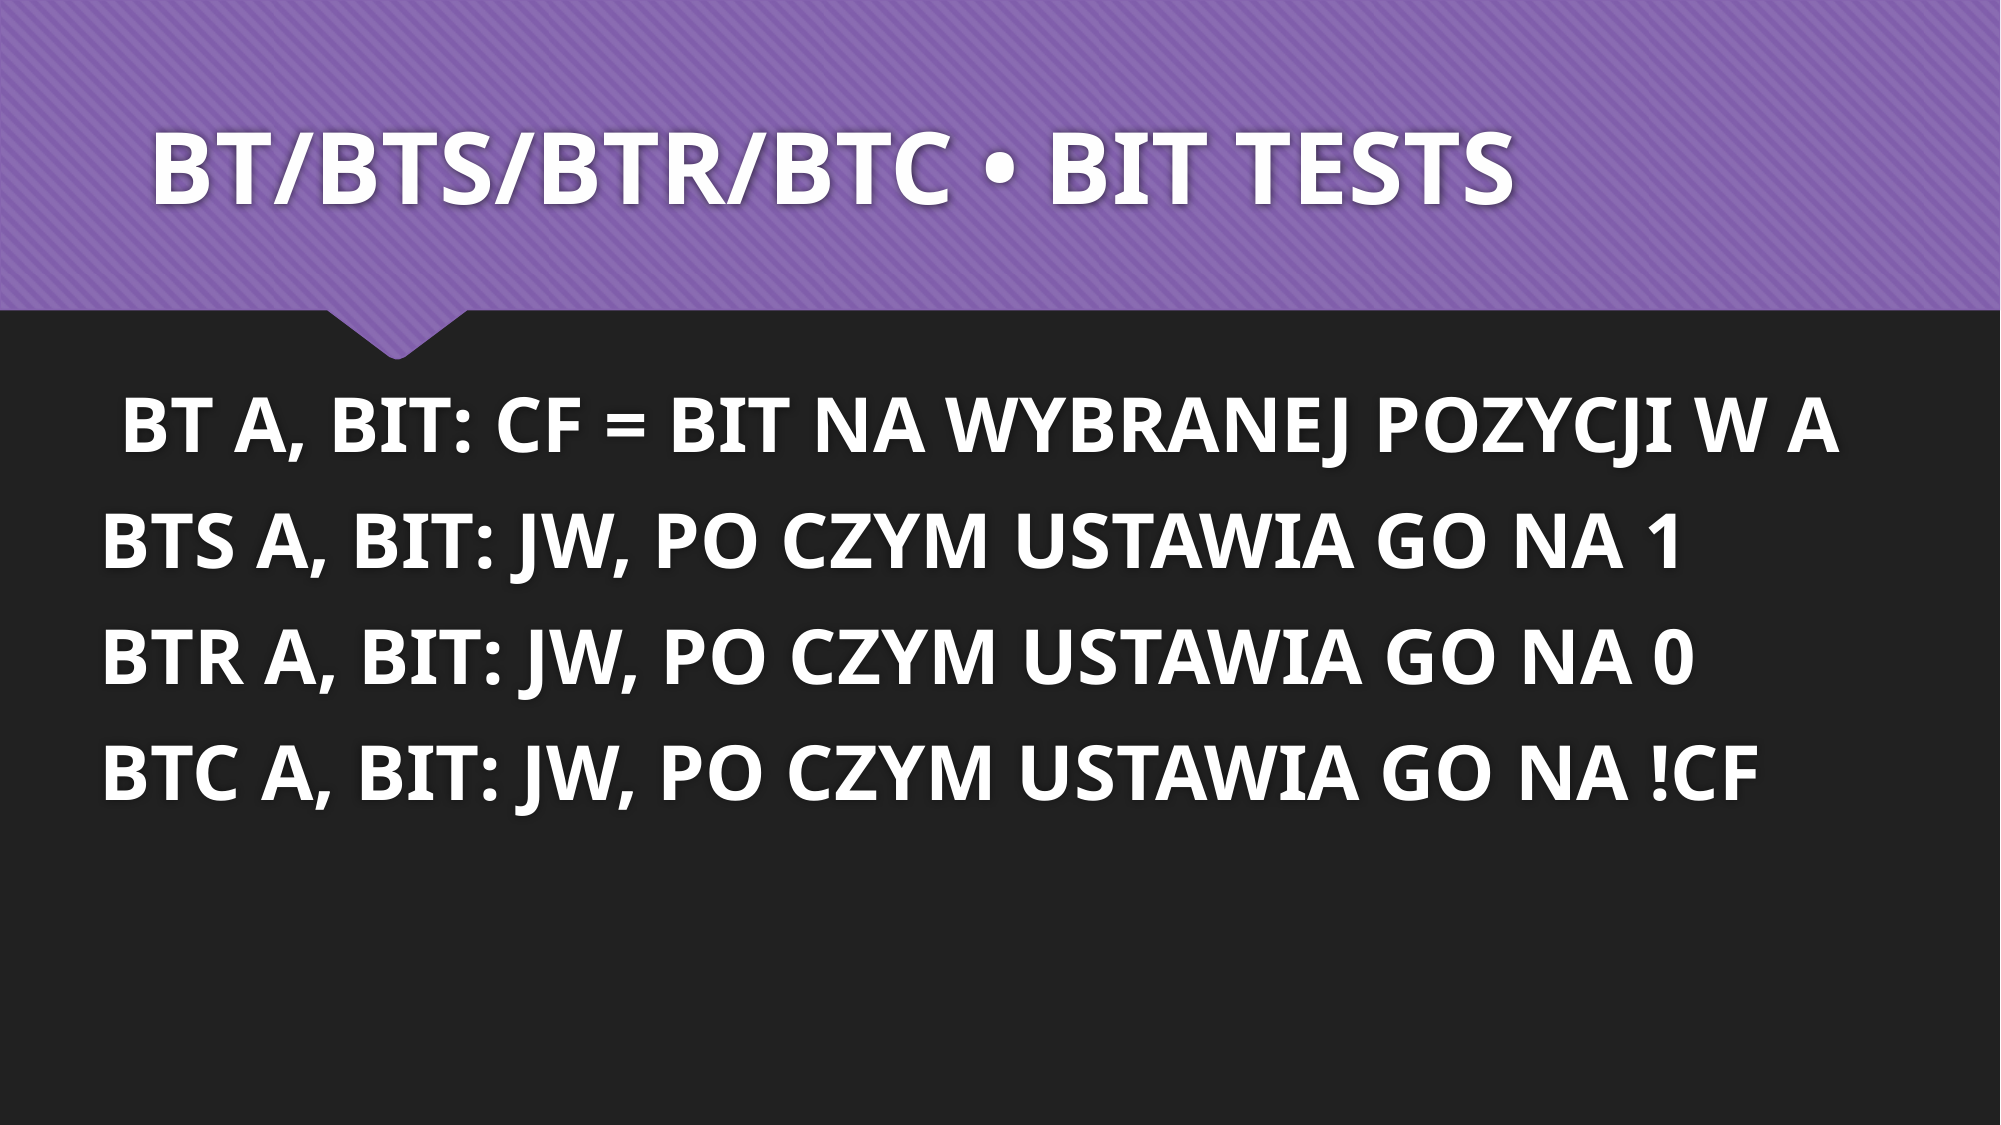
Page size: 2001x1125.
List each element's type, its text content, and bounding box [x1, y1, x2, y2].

title BT/BTS/BTR/BTC • BIT TESTS [132, 73, 1868, 233]
list BT A, BIT: CF = BIT NA WYBRANEJ POZYCJI W A BTS A, BIT: JW, PO CZYM USTAWIA GO NA 1 BTR A, BIT: JW, PO CZYM USTAWIA GO NA 0 BTC A, BIT: JW, PO CZYM USTAWIA GO NA !CF [84, 364, 1919, 1060]
